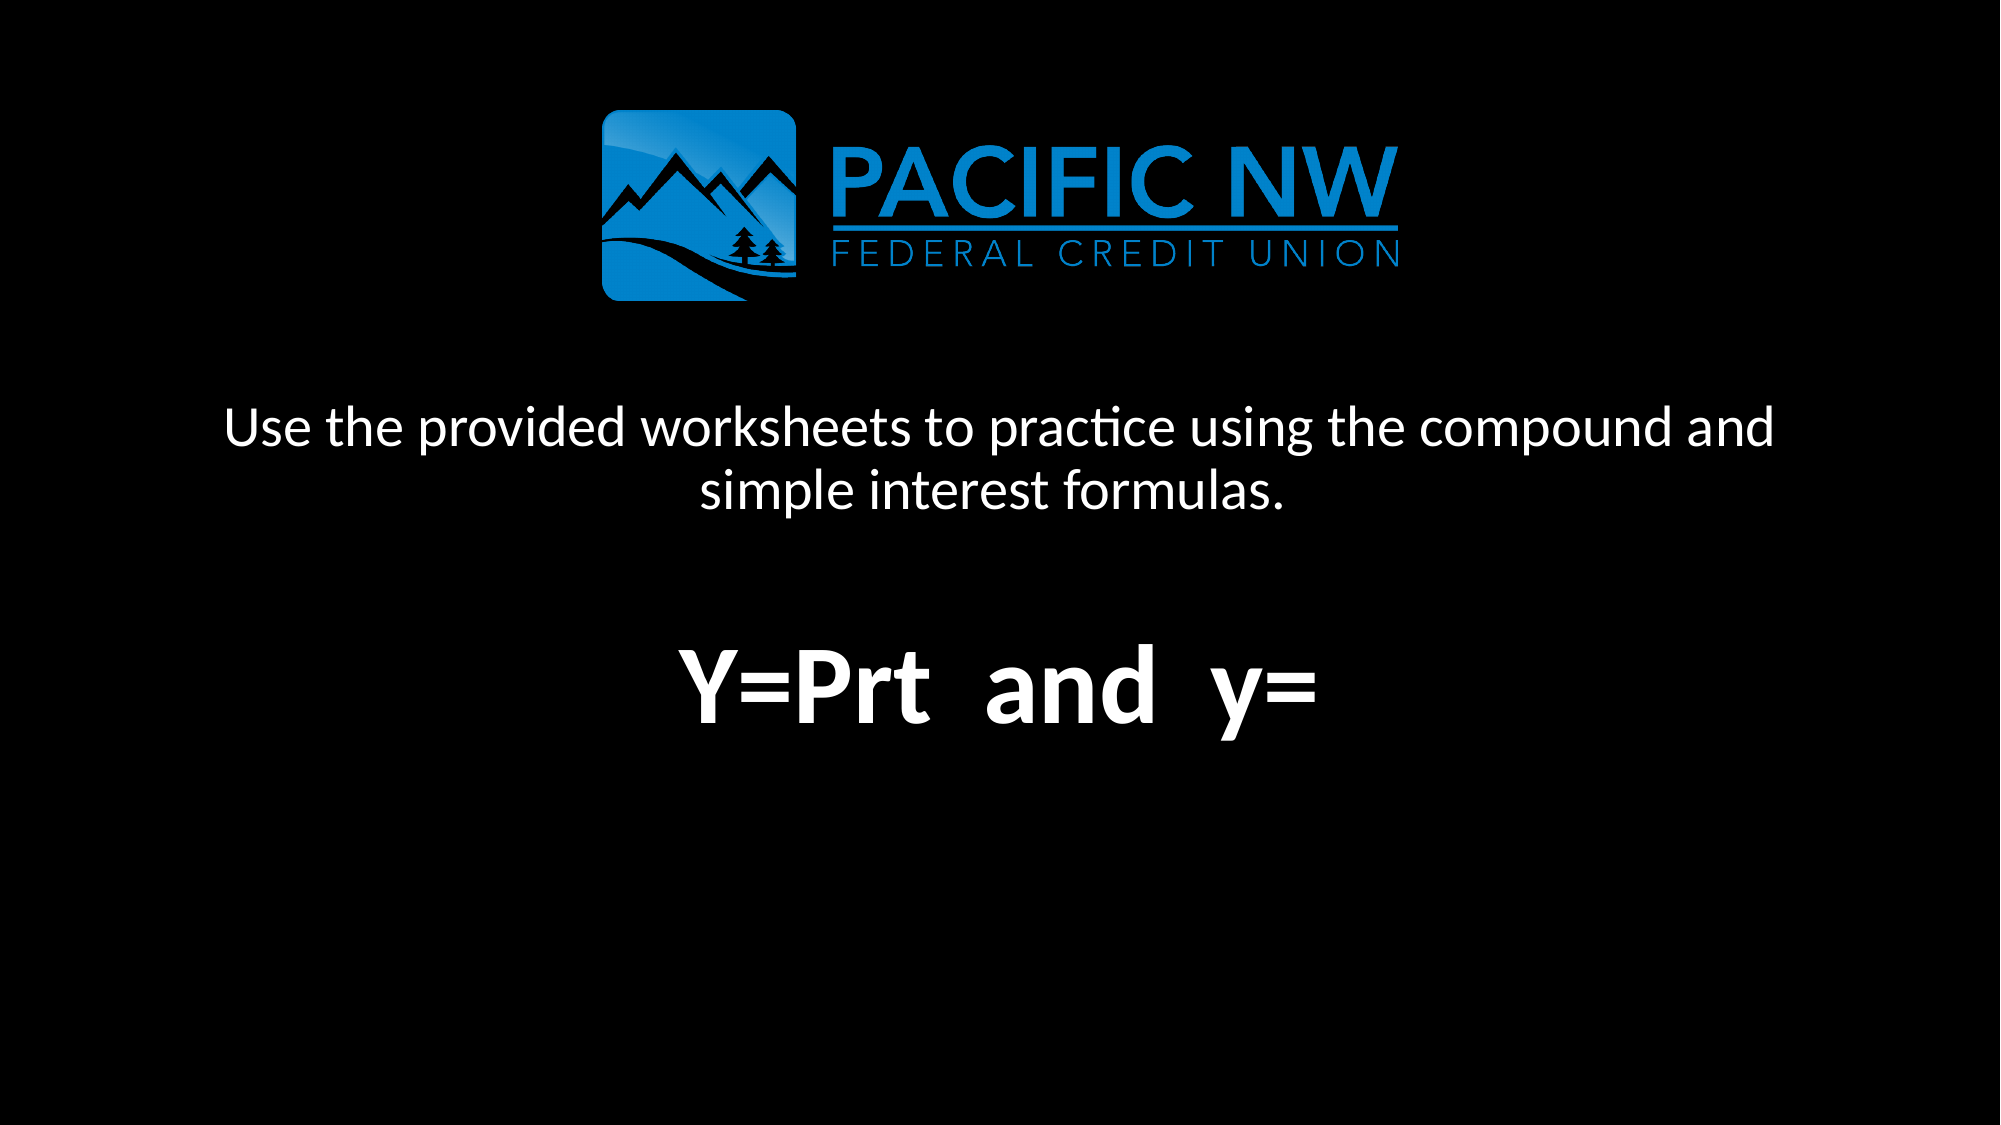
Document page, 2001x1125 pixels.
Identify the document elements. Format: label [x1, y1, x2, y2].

picture [602, 110, 1398, 301]
